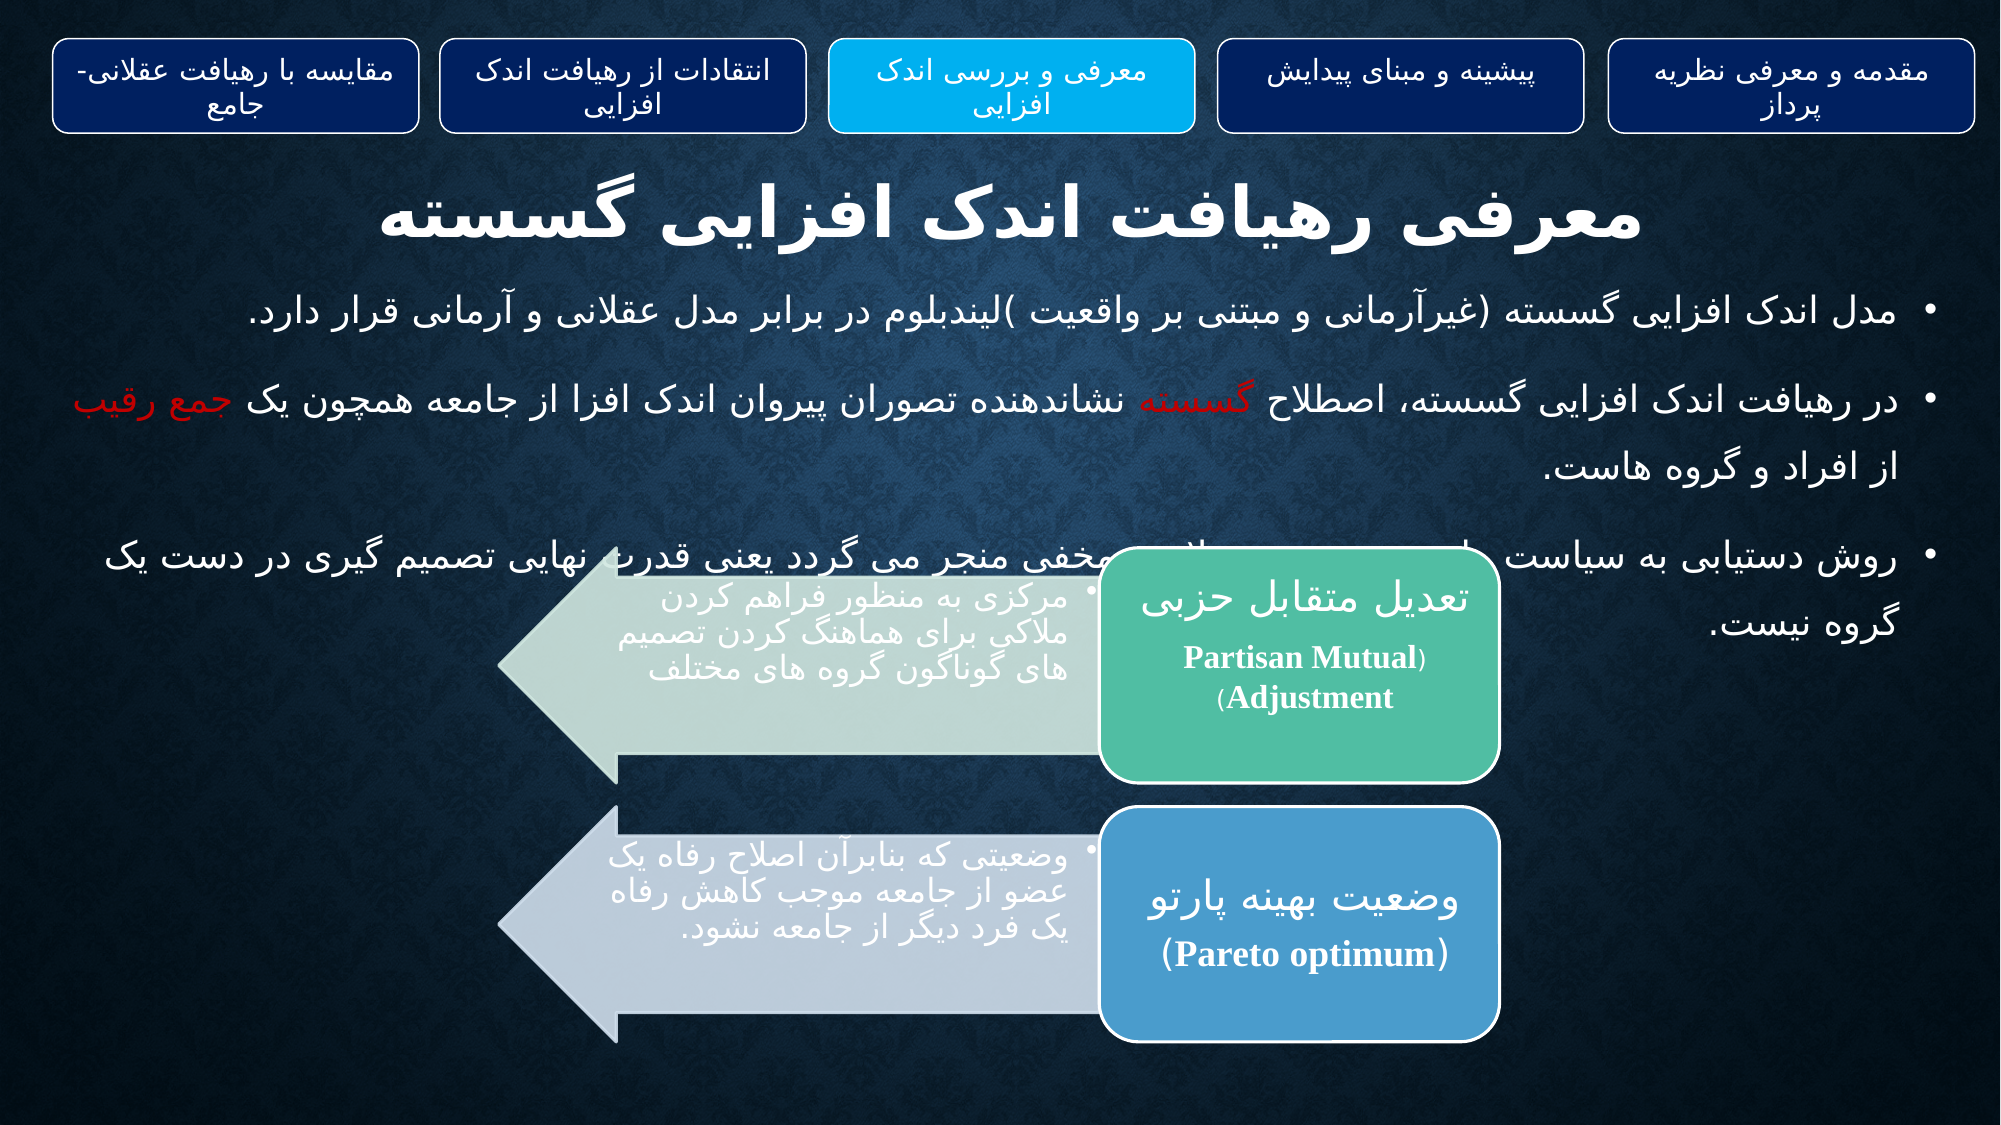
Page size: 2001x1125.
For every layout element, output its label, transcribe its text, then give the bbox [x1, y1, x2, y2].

text_box انتقادات از رهیافت اندک افزایی [439, 38, 807, 134]
list مدل اندک افزایی گسسته (غیرآرمانی و مبتنی بر واقعیت )لیندبلوم در برابر مدل عقلانی و آرمانی قرار دارد. در رهیافت اندک افزایی گسسته، اصطلاح گسسته نشاندهنده تصوران پیروان اندک افزا از جامعه همچون یک جمع رقیب از افراد و گروه هاست. روش دستیابی به سیاست های عمومی به عقلانیت مخفی منجر می گردد یعنی قدرت نهایی تصمیم گیری در دست یک گروه نیست. [52, 256, 1953, 1082]
text_box پیشینه و مبنای پیدایش [1217, 38, 1584, 134]
text_box مقدمه و معرفی نظریه پرداز [1608, 38, 1975, 134]
text_box معرفی و بررسی اندک افزایی [828, 38, 1195, 134]
text_box مقایسه با رهیافت عقلانی-جامع [52, 38, 419, 134]
title معرفی رهیافت اندک افزایی گسسته [162, 105, 1862, 256]
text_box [498, 547, 1501, 1043]
